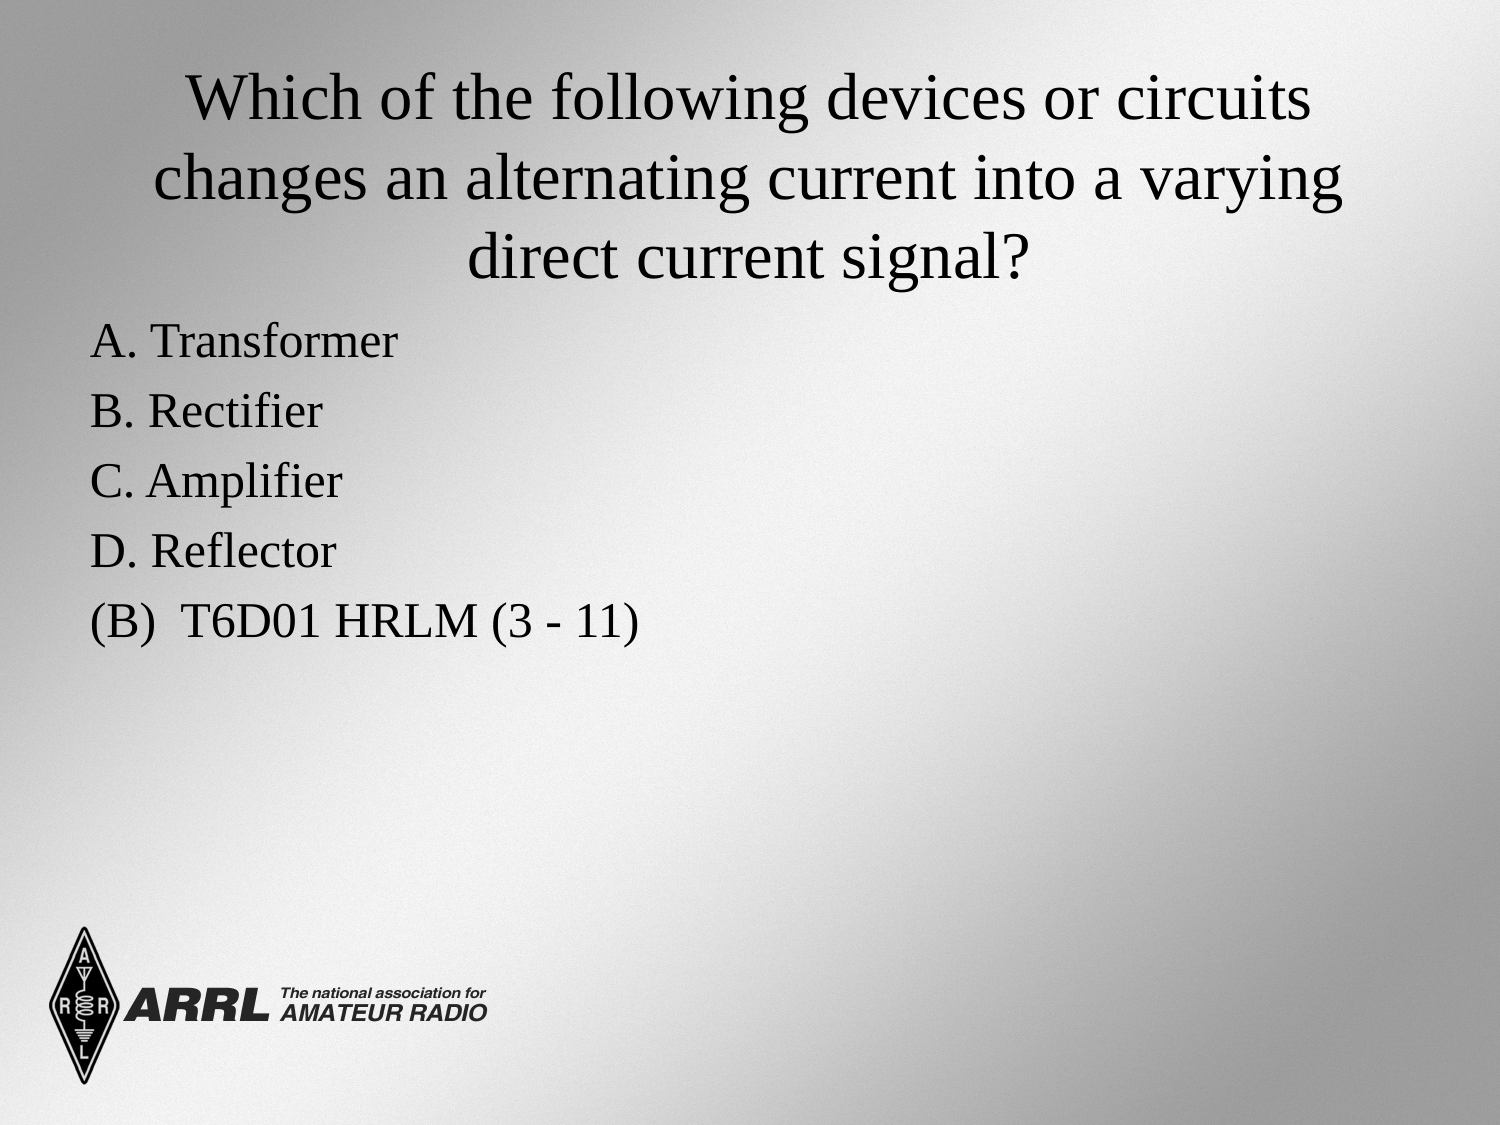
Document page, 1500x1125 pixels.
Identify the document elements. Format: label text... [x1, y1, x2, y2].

picture [0, 0, 1500, 1125]
list A. Transformer B. Rectifier C. Amplifier D. Reflector (B) T6D01 HRLM (3 - 11) [75, 299, 1425, 1005]
title Which of the following devices or circuits changes an alternating current into a varying direct current signal? [75, 45, 1425, 233]
